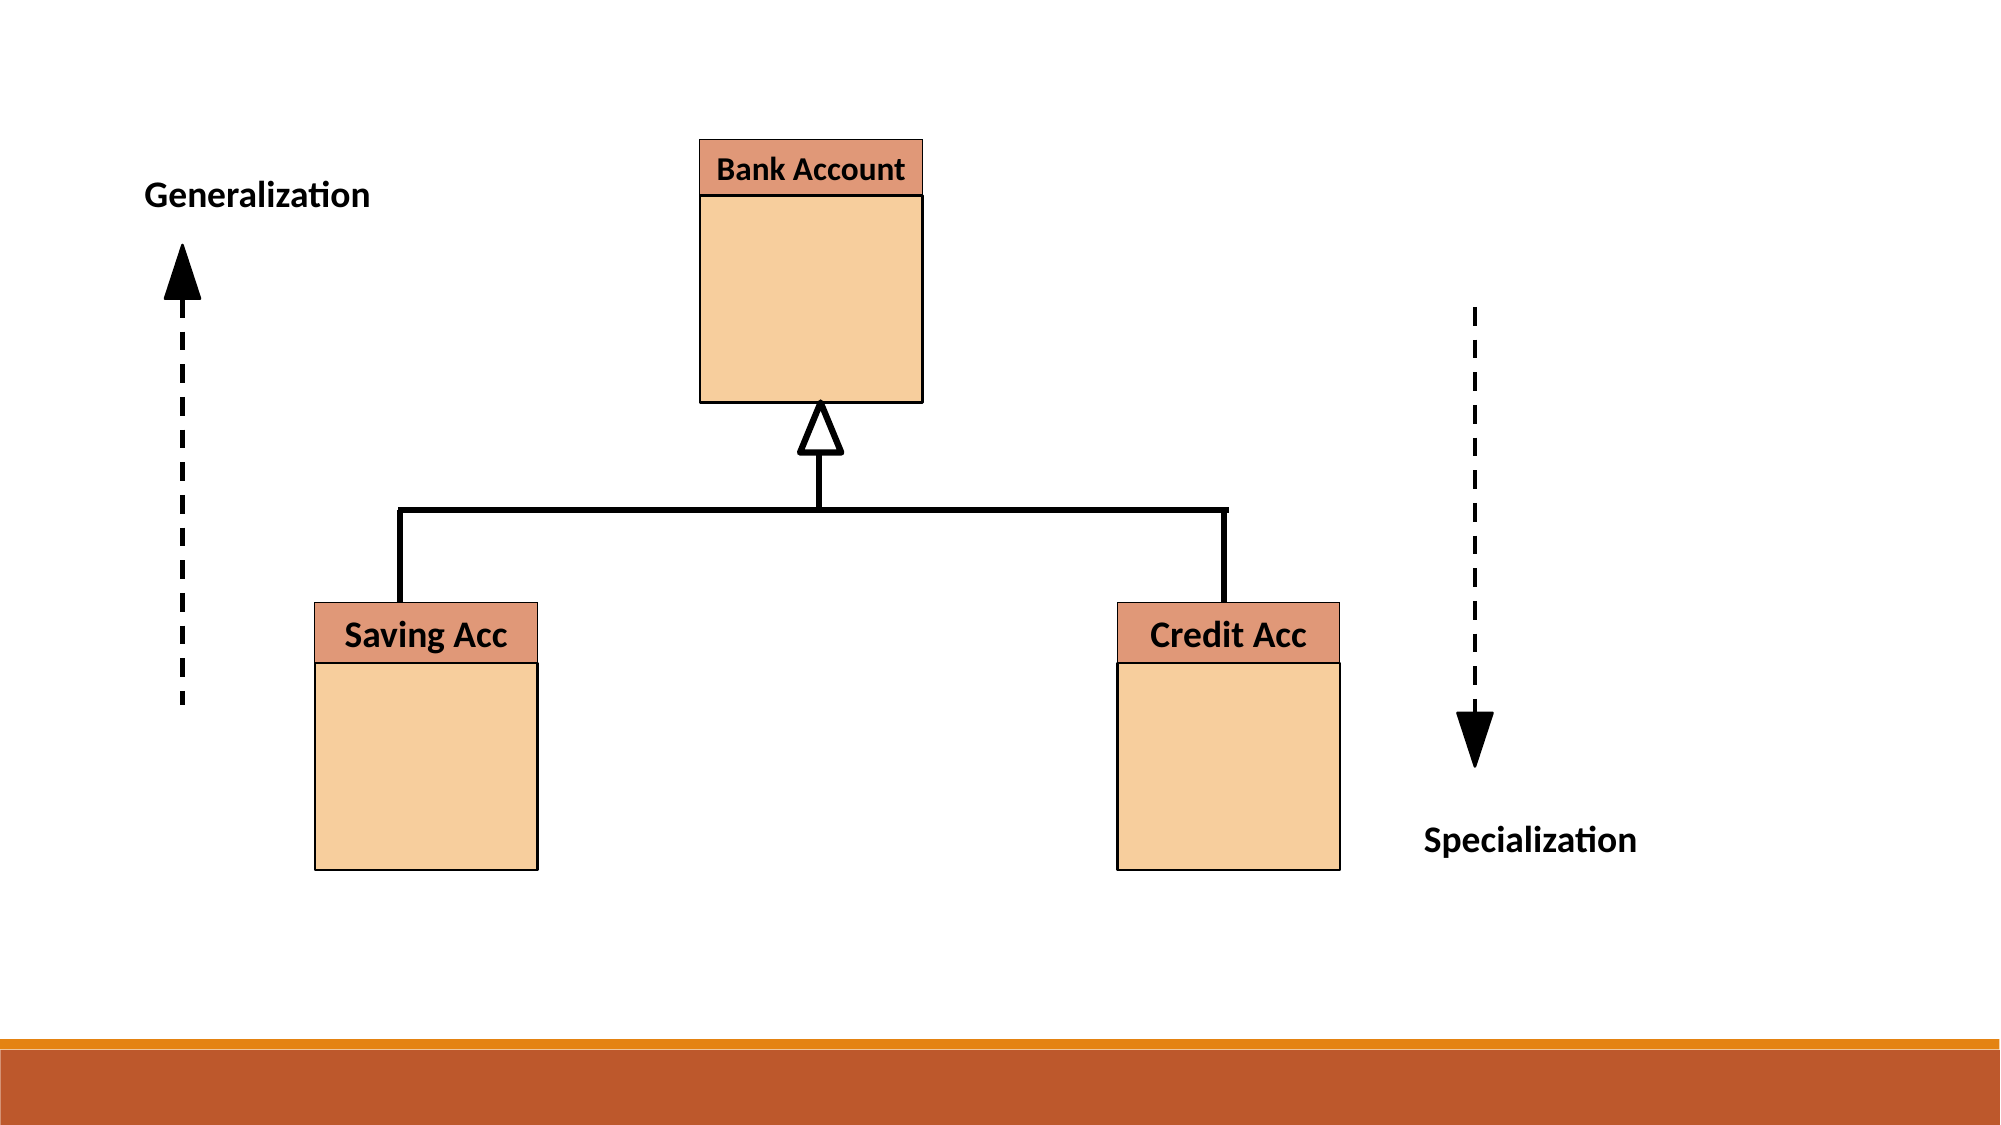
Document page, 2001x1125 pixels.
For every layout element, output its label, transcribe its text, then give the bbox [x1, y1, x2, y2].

text_box [163, 243, 202, 300]
text_box [1116, 662, 1341, 871]
text_box Specialization [1366, 807, 1704, 867]
text_box Generalization [88, 162, 427, 223]
text_box [699, 194, 924, 404]
text_box Bank Account [699, 139, 923, 194]
text_box [798, 401, 843, 454]
text_box Credit Acc [1117, 602, 1340, 662]
text_box [314, 662, 539, 871]
text_box Saving Acc [314, 602, 538, 662]
text_box [1456, 711, 1494, 768]
